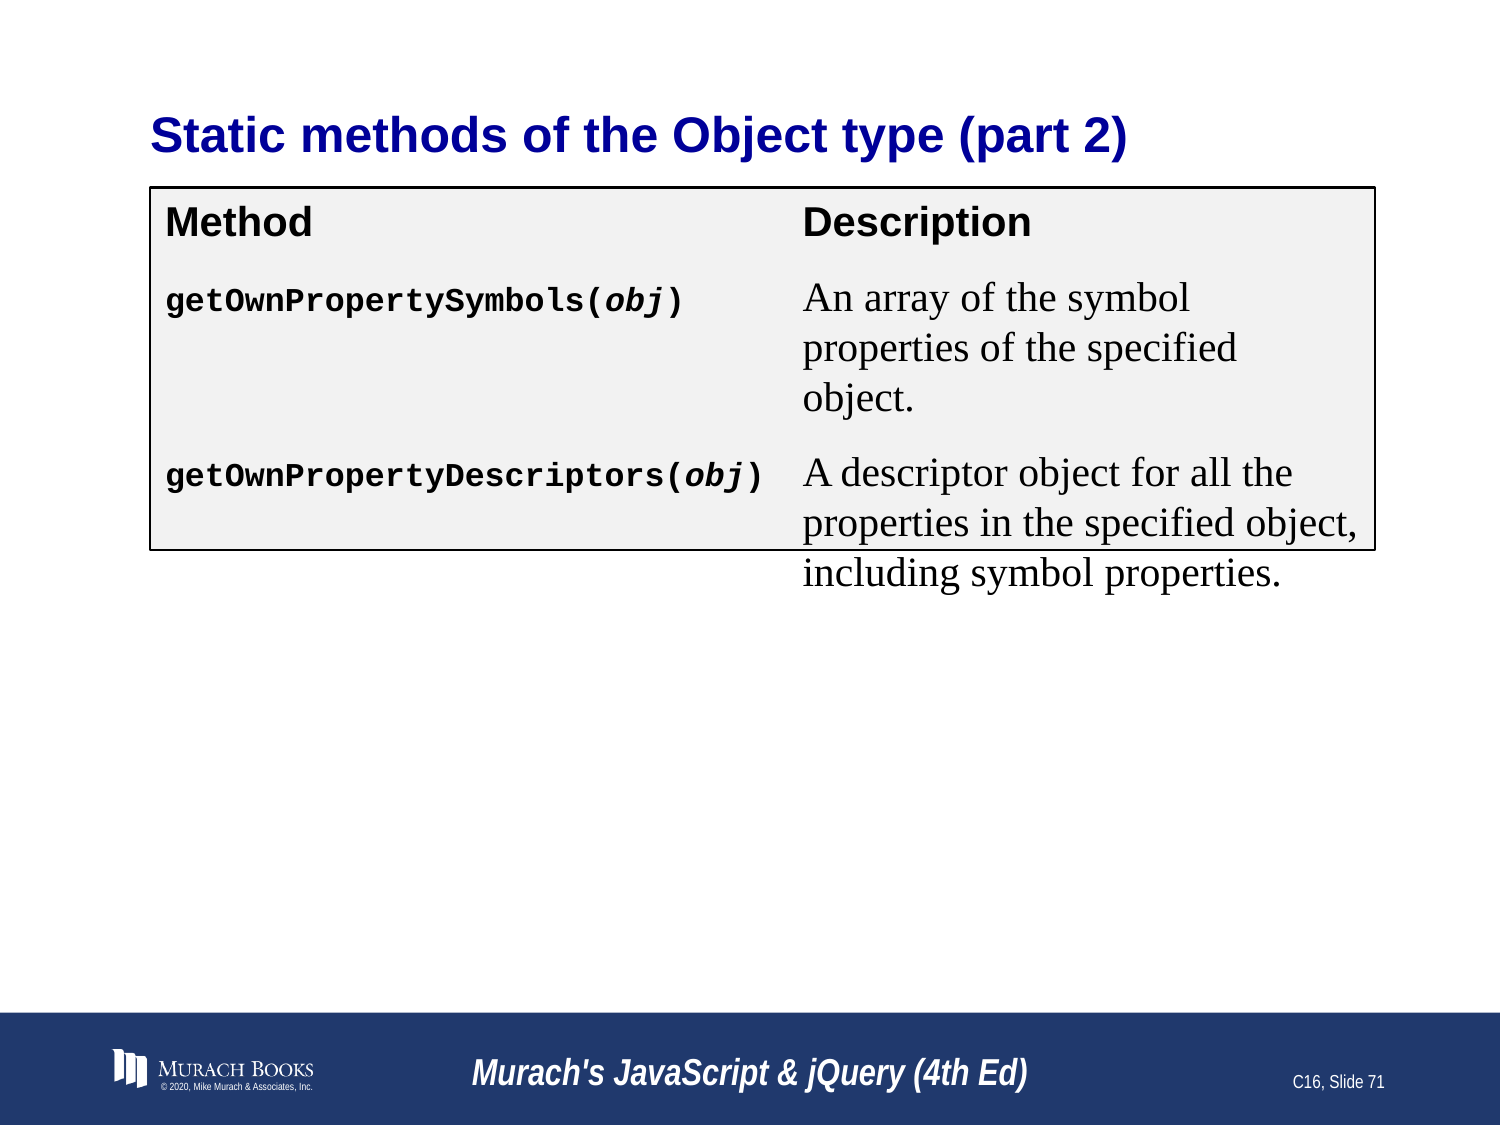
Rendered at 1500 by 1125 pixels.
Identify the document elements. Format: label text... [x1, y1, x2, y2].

title Static methods of the Object type (part 2) [150, 102, 1350, 164]
slide_number C16, Slide 71 [1087, 1025, 1400, 1100]
list Method Description getOwnPropertySymbols(obj) An array of the symbol properties of the specified object. getOwnPropertyDescriptors(obj) A descriptor object for all the properties in the specified object, including symbol properties. [147, 185, 1378, 553]
footer © 2020, Mike Murach & Associates, Inc. [12, 1025, 463, 1100]
slide_number Murach's JavaScript & jQuery (4th Ed) [463, 1025, 1050, 1100]
